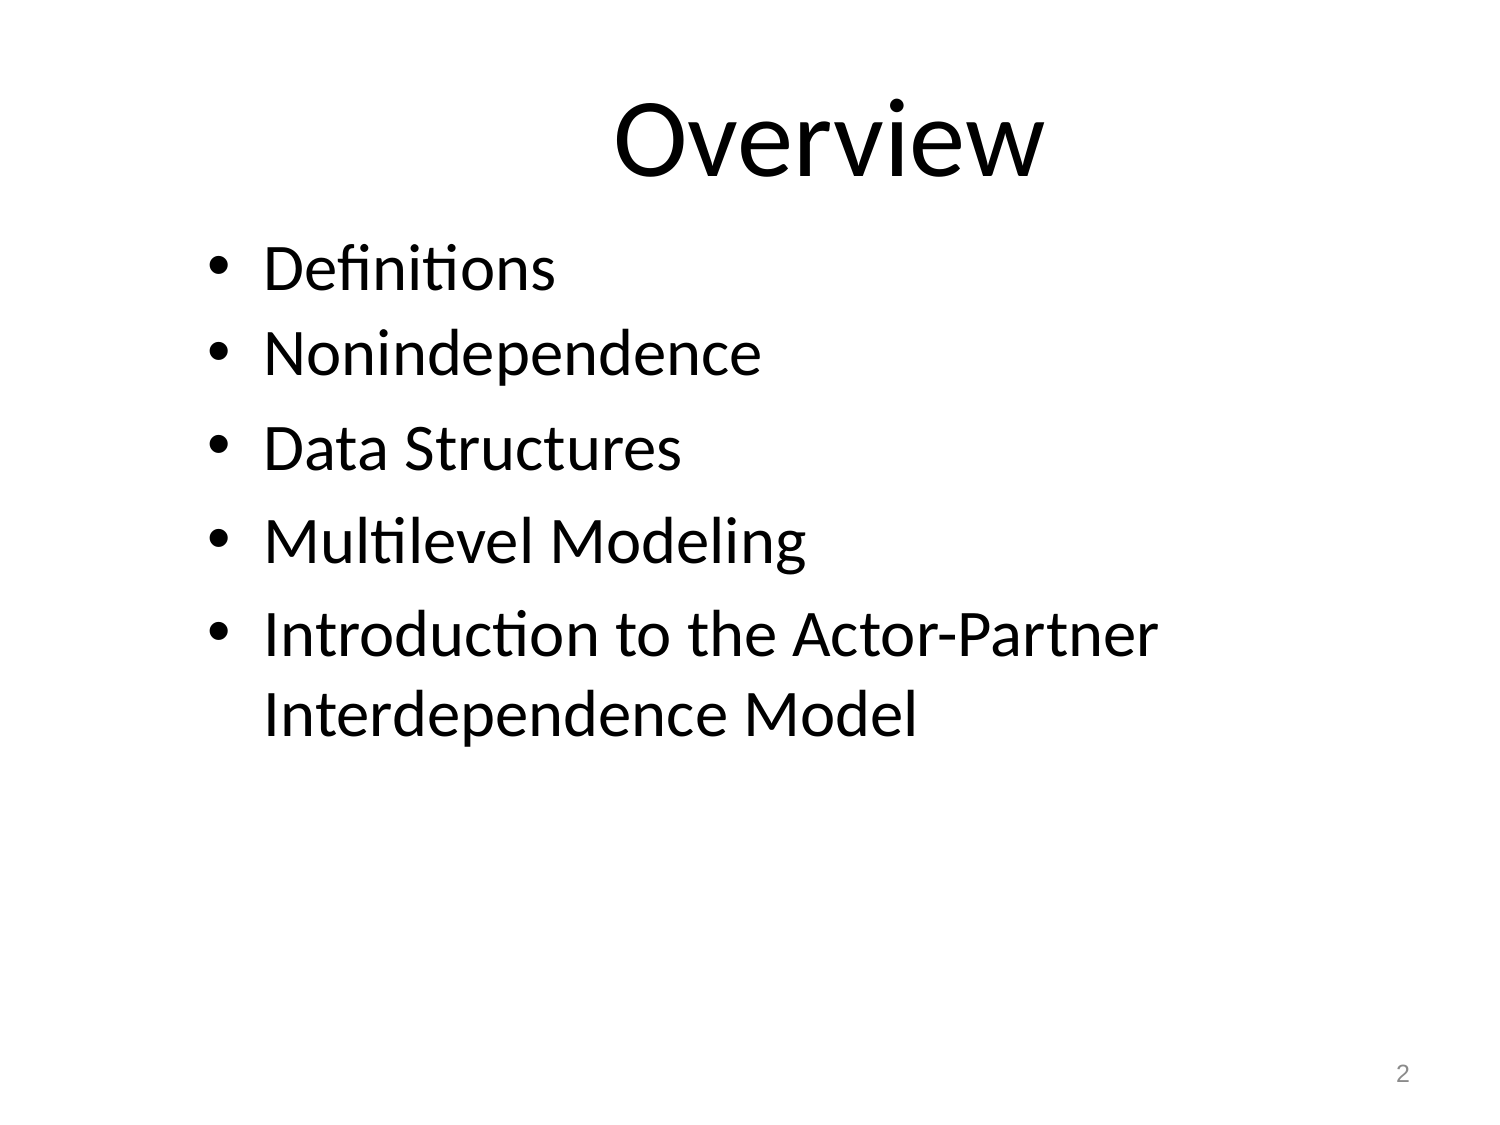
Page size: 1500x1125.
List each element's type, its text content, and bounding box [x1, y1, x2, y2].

list Definitions Nonindependence Data Structures Multilevel Modeling Introduction to the Actor-Partner Interdependence Model [192, 224, 1468, 1050]
slide_number 2 [1074, 1042, 1425, 1103]
title Overview [192, 50, 1468, 213]
